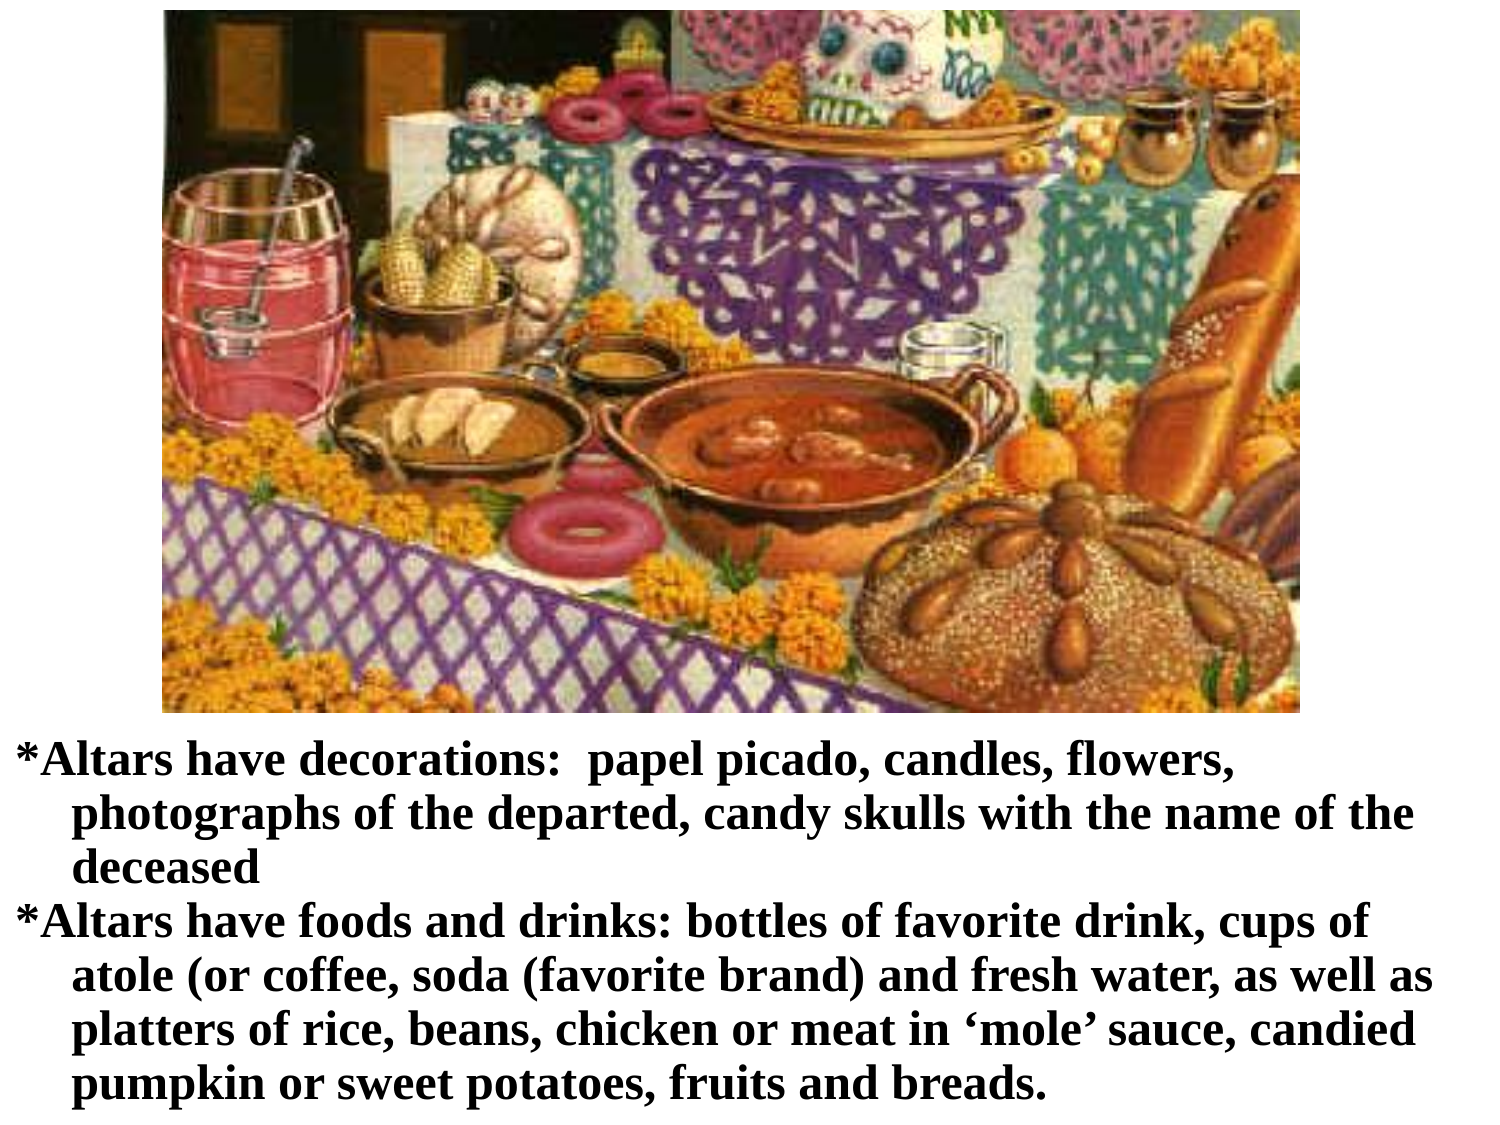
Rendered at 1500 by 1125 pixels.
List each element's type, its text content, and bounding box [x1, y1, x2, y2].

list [162, 10, 1301, 713]
list *Altars have decorations: papel picado, candles, flowers, photographs of the departed, candy skulls with the name of the deceased *Altars have foods and drinks: bottles of favorite drink, cups of atole (or coffee, soda (favorite brand) and fresh water, as well as platters of rice, beans, chicken or meat in ‘mole’ sauce, candied pumpkin or sweet potatoes, fruits and breads. [0, 725, 1500, 963]
